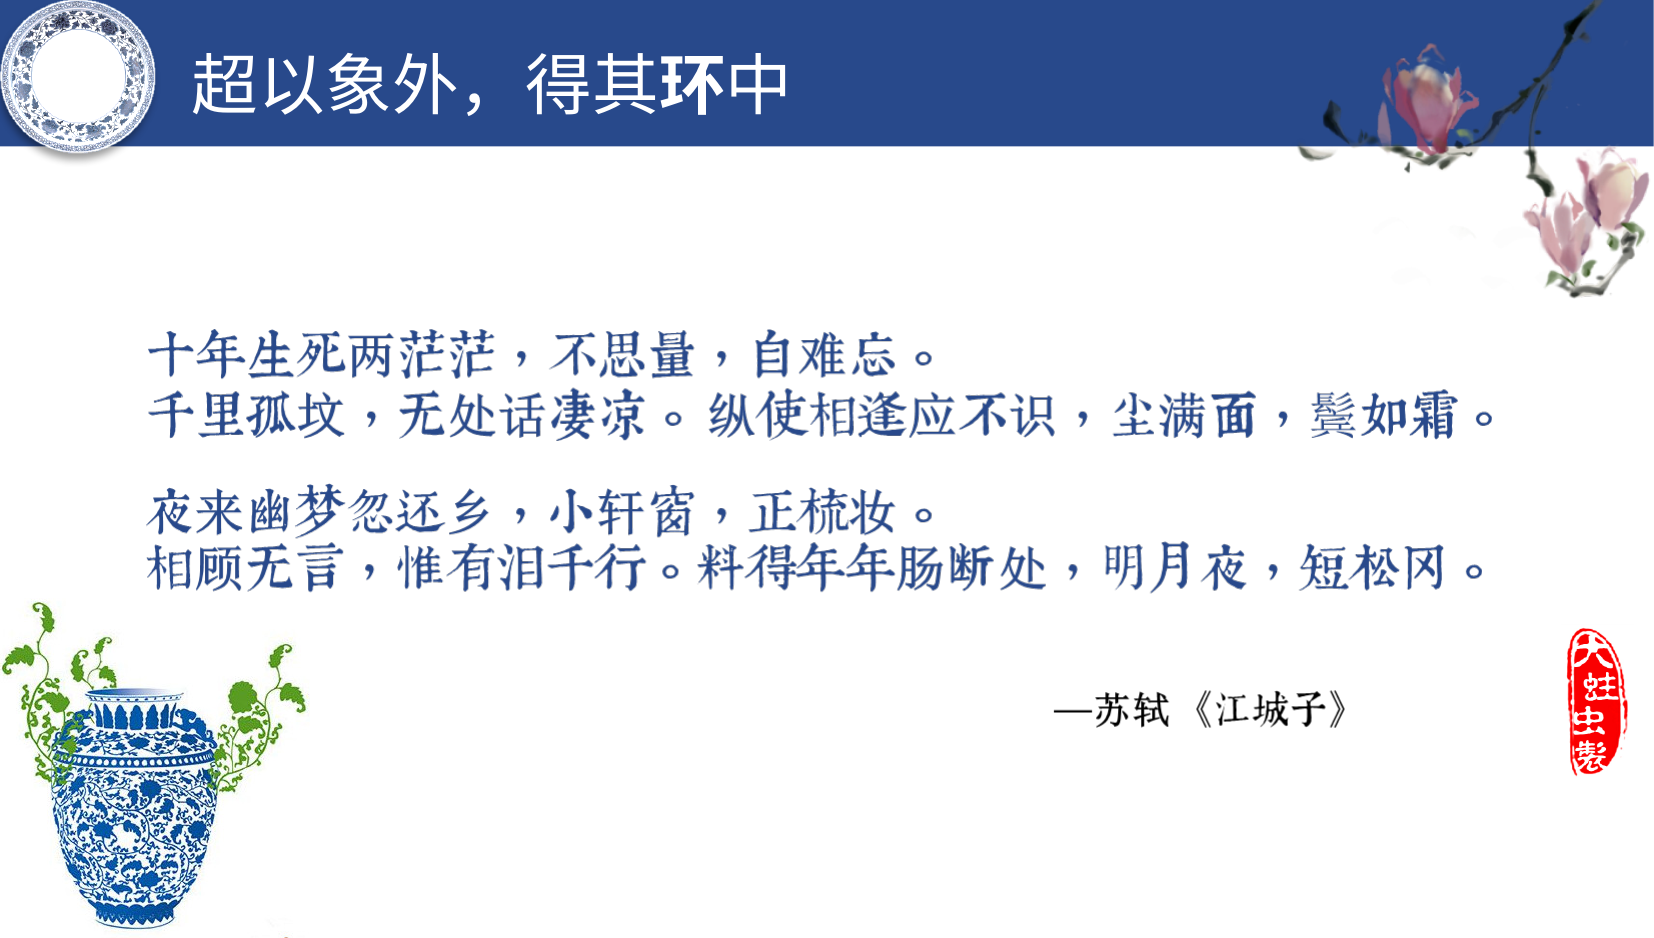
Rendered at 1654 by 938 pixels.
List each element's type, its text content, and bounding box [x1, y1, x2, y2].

picture [0, 0, 178, 177]
text_box 超以象外，得其环中 [182, 35, 917, 176]
picture [0, 0, 1654, 938]
text_box [183, 0, 1278, 148]
